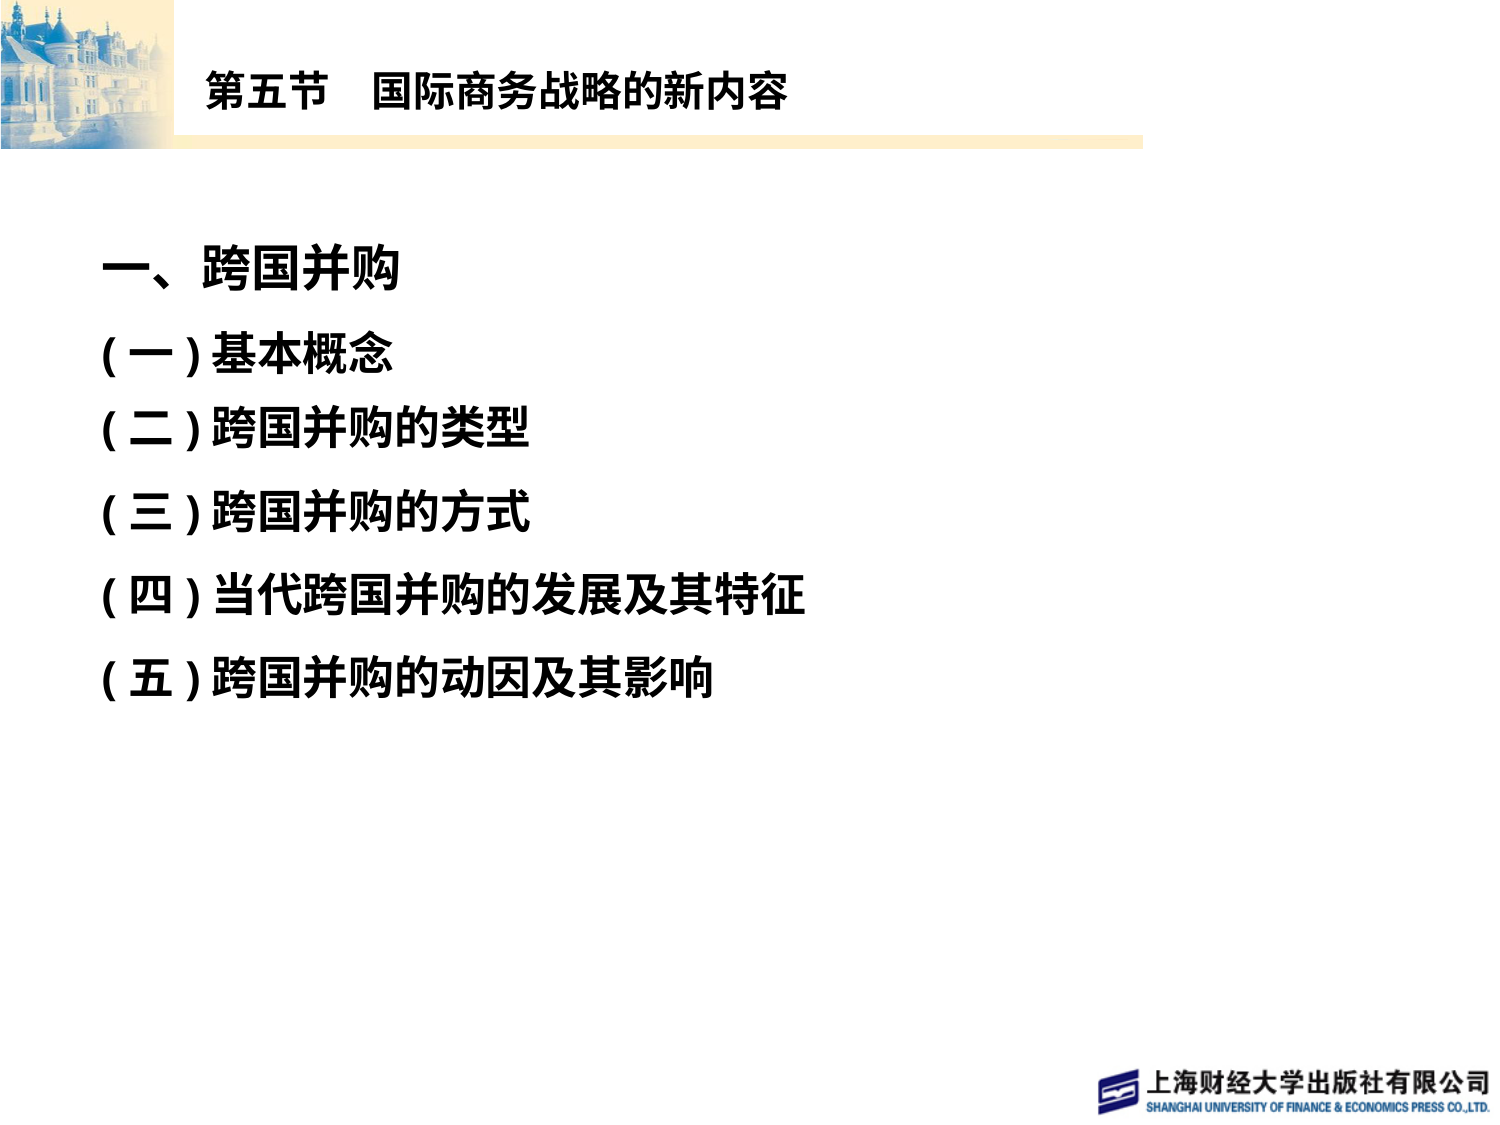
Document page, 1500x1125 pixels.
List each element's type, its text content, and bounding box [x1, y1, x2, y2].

title 第五节 国际商务战略的新内容 [189, 36, 1262, 143]
picture [0, 0, 1143, 149]
picture [1097, 1065, 1494, 1120]
list 一、跨国并购 (一)基本概念 (二)跨国并购的类型 (三)跨国并购的方式 (四)当代跨国并购的发展及其特征 (五)跨国并购的动因及其影响 [86, 207, 1425, 1071]
